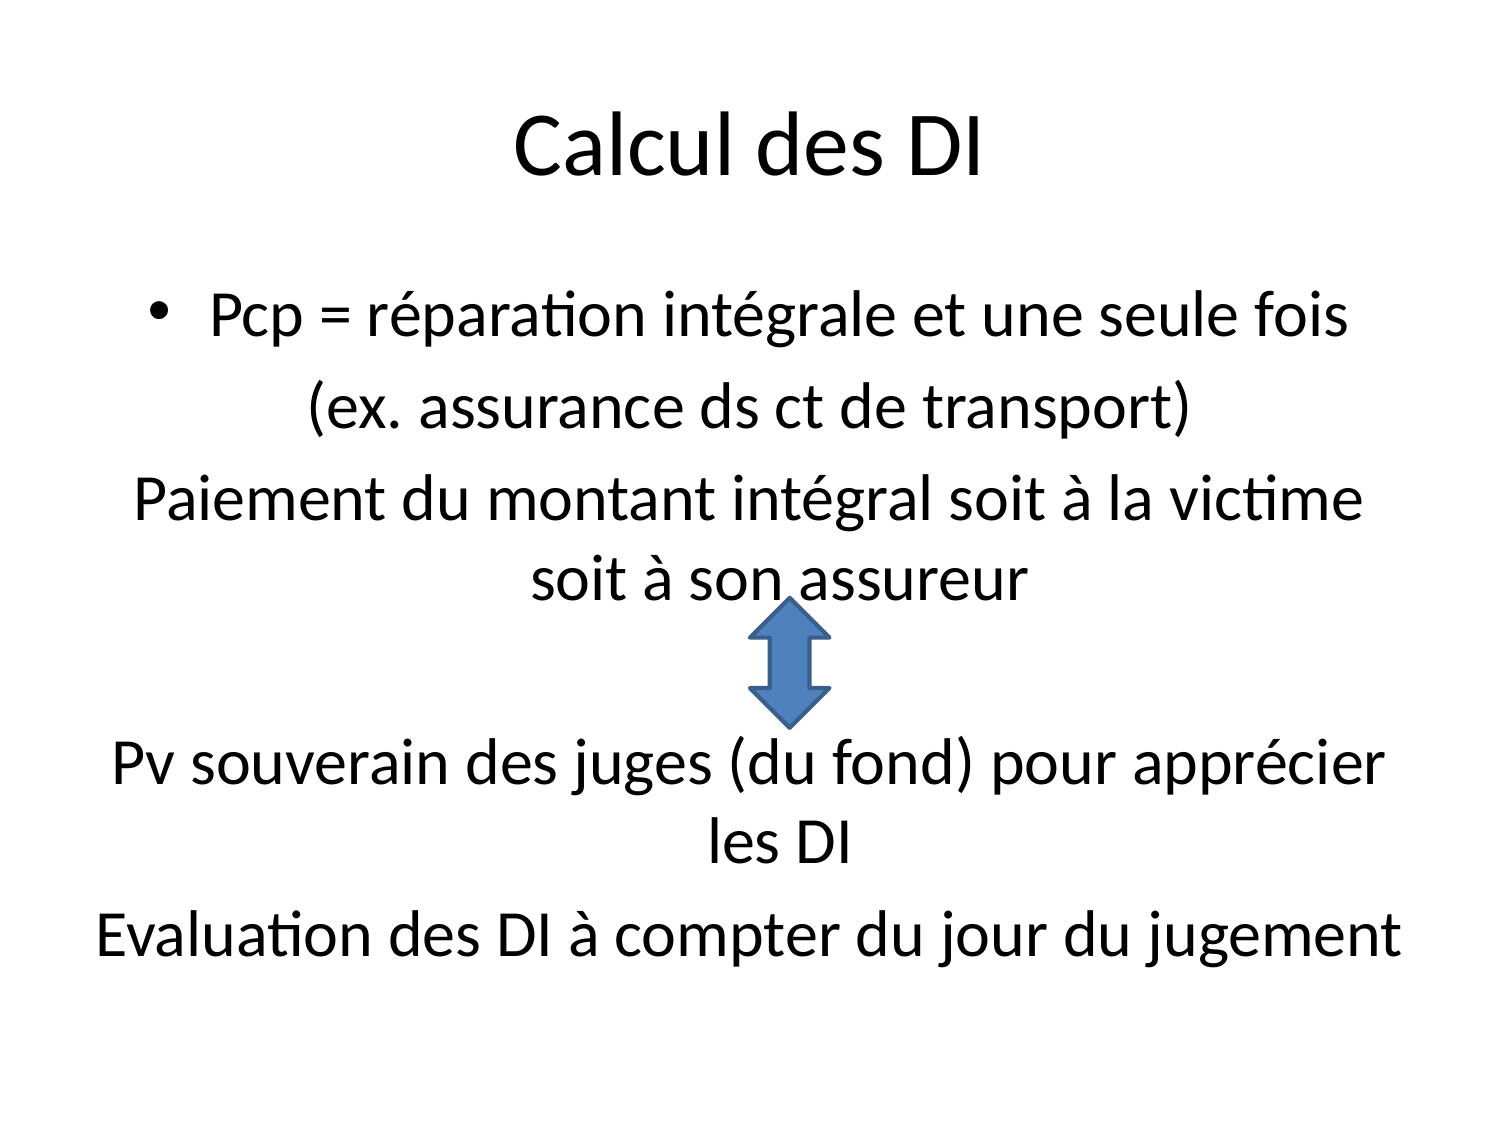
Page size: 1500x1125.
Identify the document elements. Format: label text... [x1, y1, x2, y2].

text_box [748, 595, 832, 730]
list Pcp = réparation intégrale et une seule fois (ex. assurance ds ct de transport) Paiement du montant intégral soit à la victime soit à son assureur Pv souverain des juges (du fond) pour apprécier les DI Evaluation des DI à compter du jour du jugement [75, 262, 1425, 1005]
title Calcul des DI [75, 45, 1425, 233]
